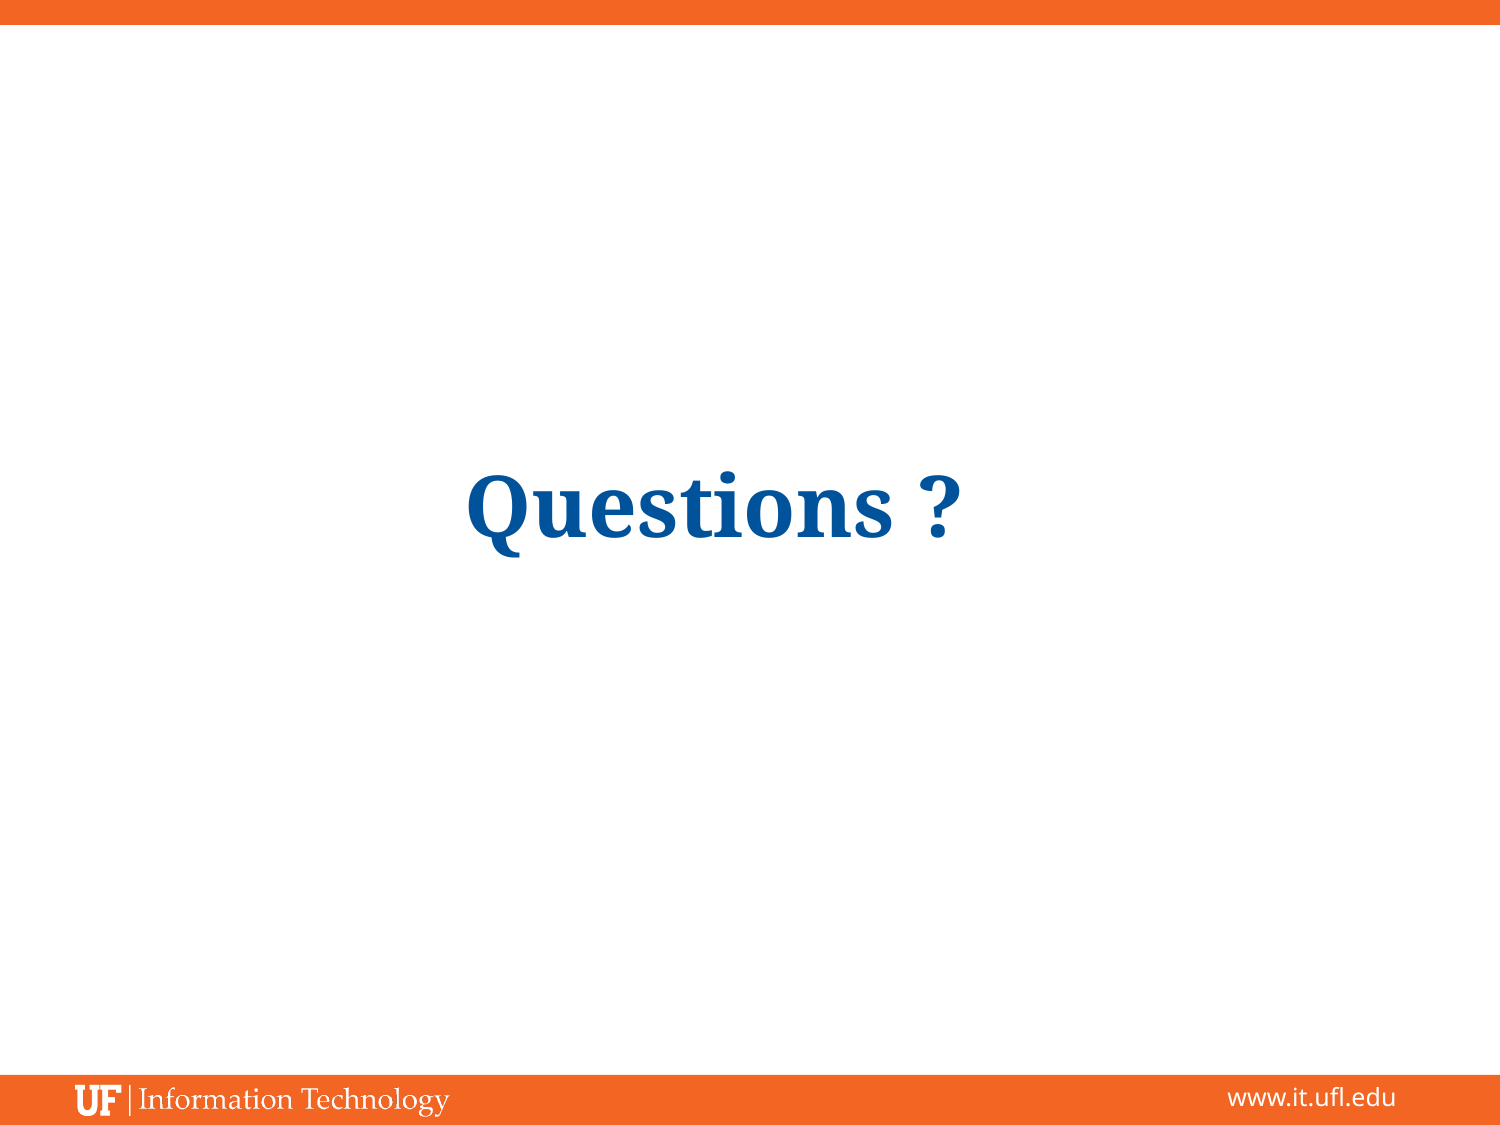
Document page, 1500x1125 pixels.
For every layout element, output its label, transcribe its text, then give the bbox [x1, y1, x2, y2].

title Questions ? [450, 412, 1038, 595]
picture [75, 1083, 450, 1117]
